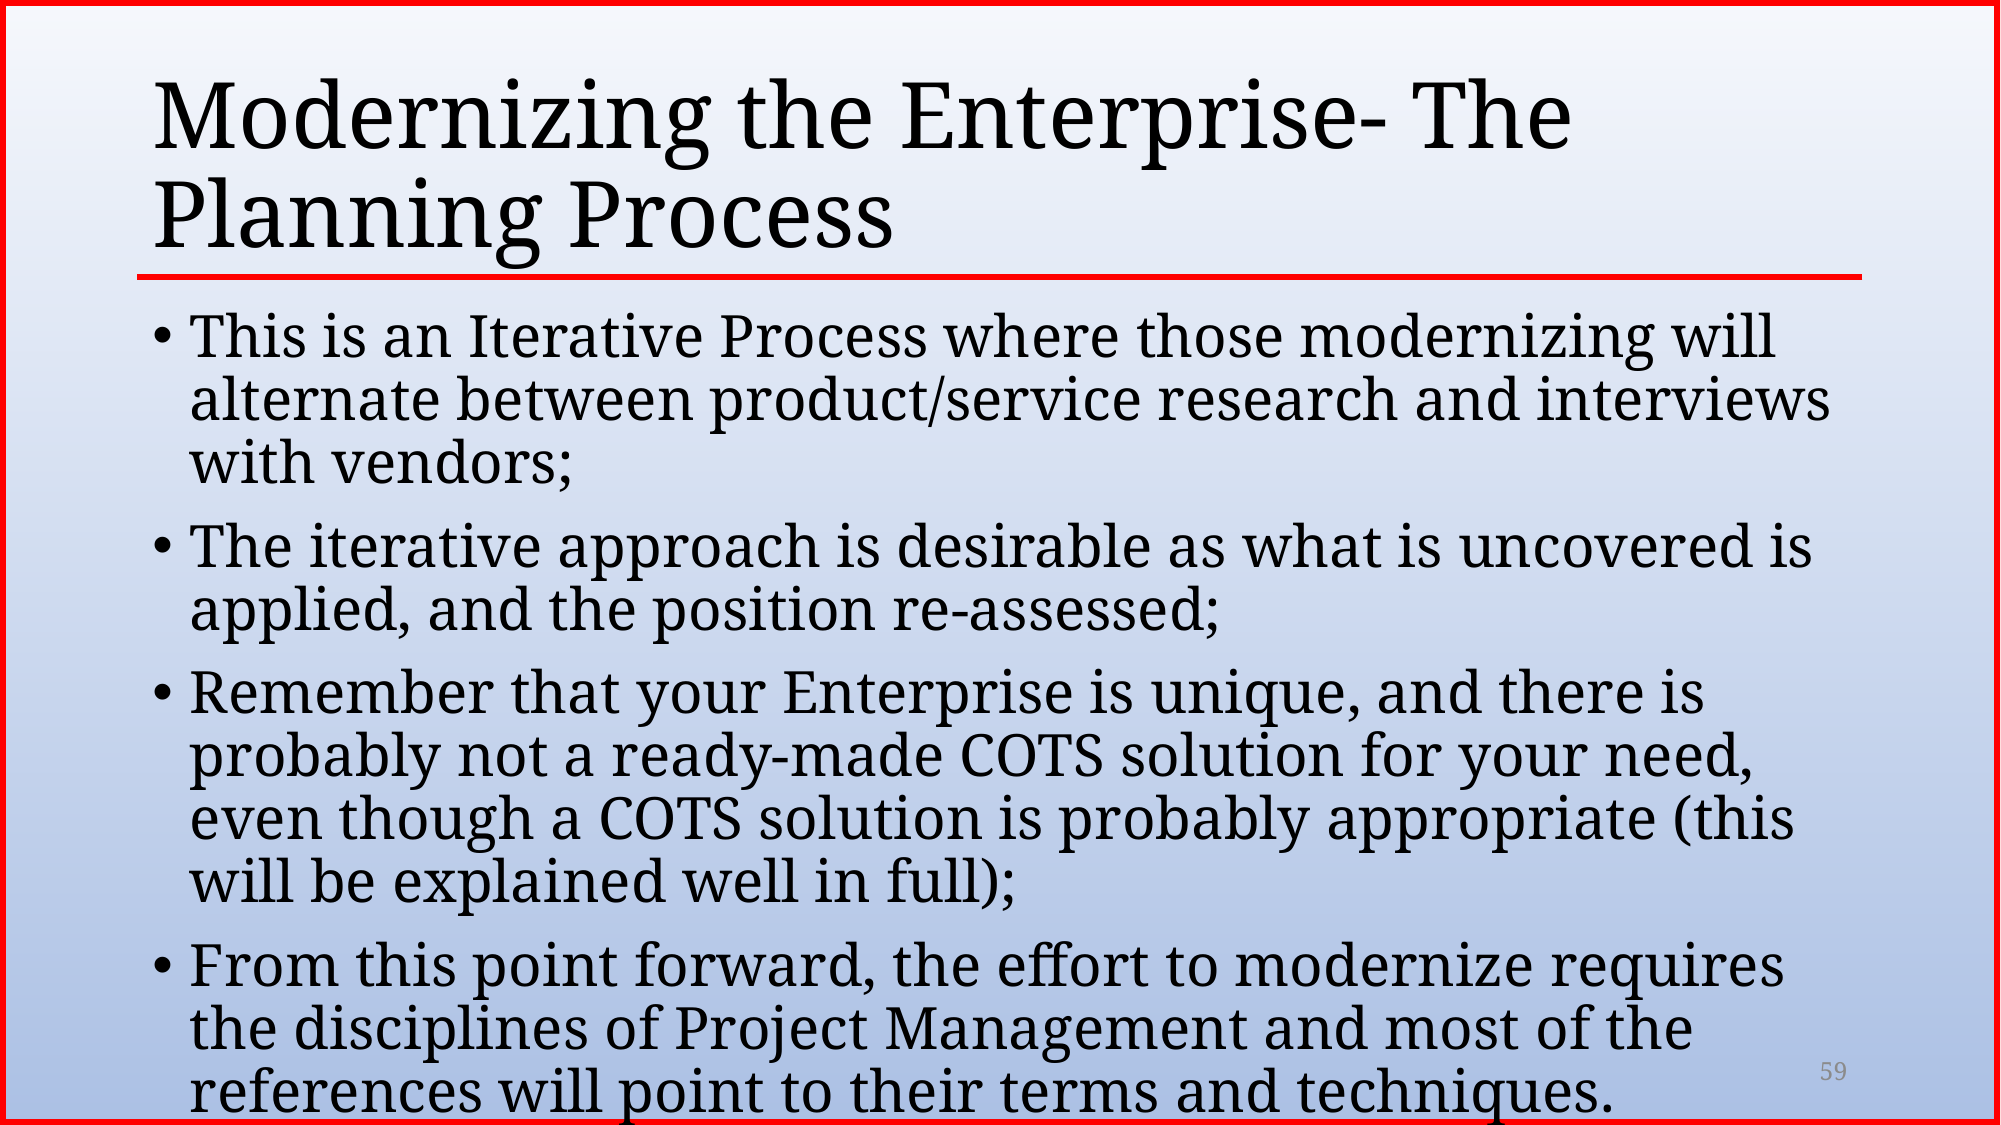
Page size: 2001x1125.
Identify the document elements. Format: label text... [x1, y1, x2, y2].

title Modernizing the Enterprise- The Planning Process [137, 59, 1863, 278]
slide_number 59 [1412, 1042, 1863, 1103]
list This is an Iterative Process where those modernizing will alternate between product/service research and interviews with vendors; The iterative approach is desirable as what is uncovered is applied, and the position re-assessed; Remember that your Enterprise is unique, and there is probably not a ready-made COTS solution for your need, even though a COTS solution is probably appropriate (this will be explained well in full); From this point forward, the effort to modernize requires the disciplines of Project Management and most of the references will point to their terms and techniques. [137, 299, 1863, 1014]
